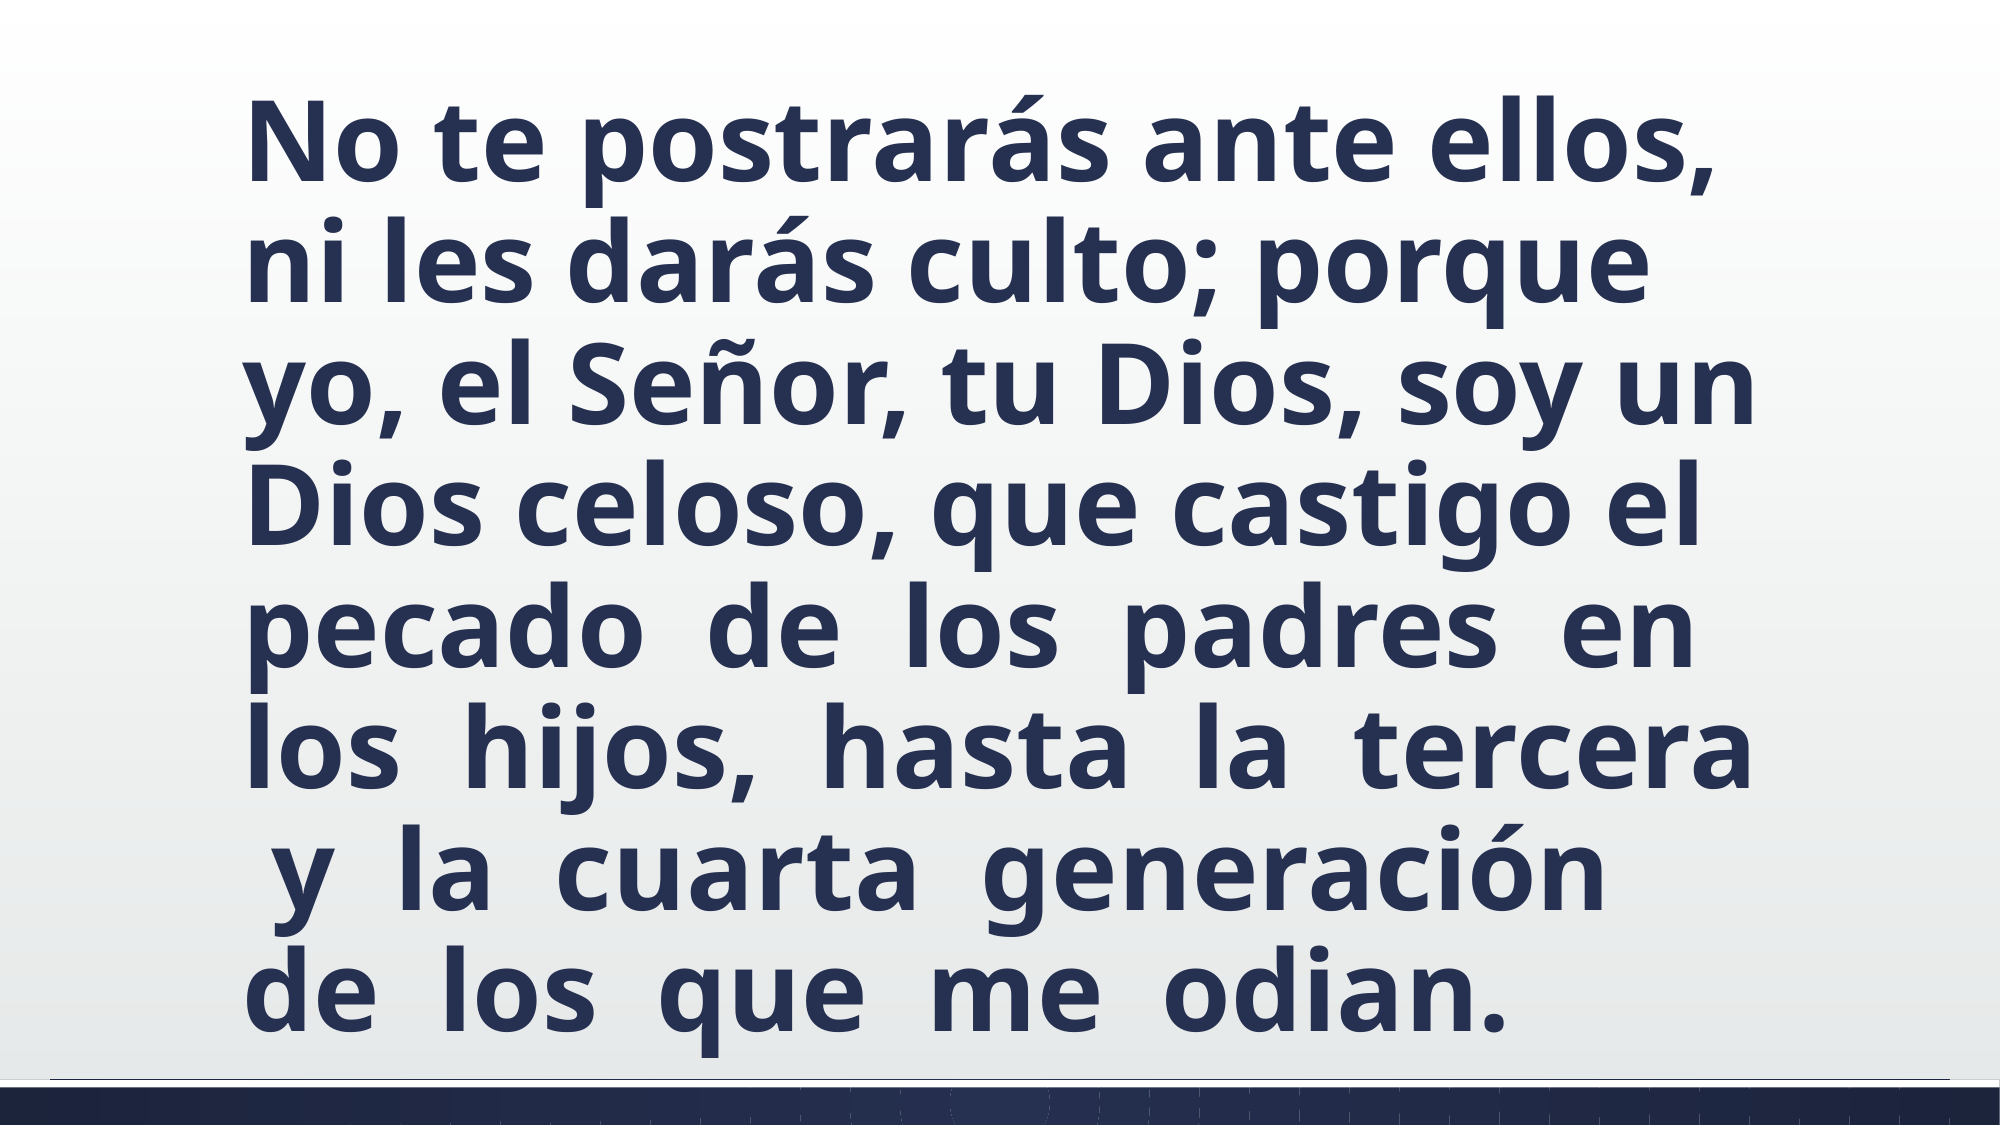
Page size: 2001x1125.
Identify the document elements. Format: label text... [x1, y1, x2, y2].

list No te postrarás ante ellos, ni les darás culto; porque yo, el Señor, tu Dios, soy un Dios celoso, que castigo el pecado de los padres en los hijos, hasta la tercera y la cuarta generación de los que me odian. [219, 76, 1780, 990]
